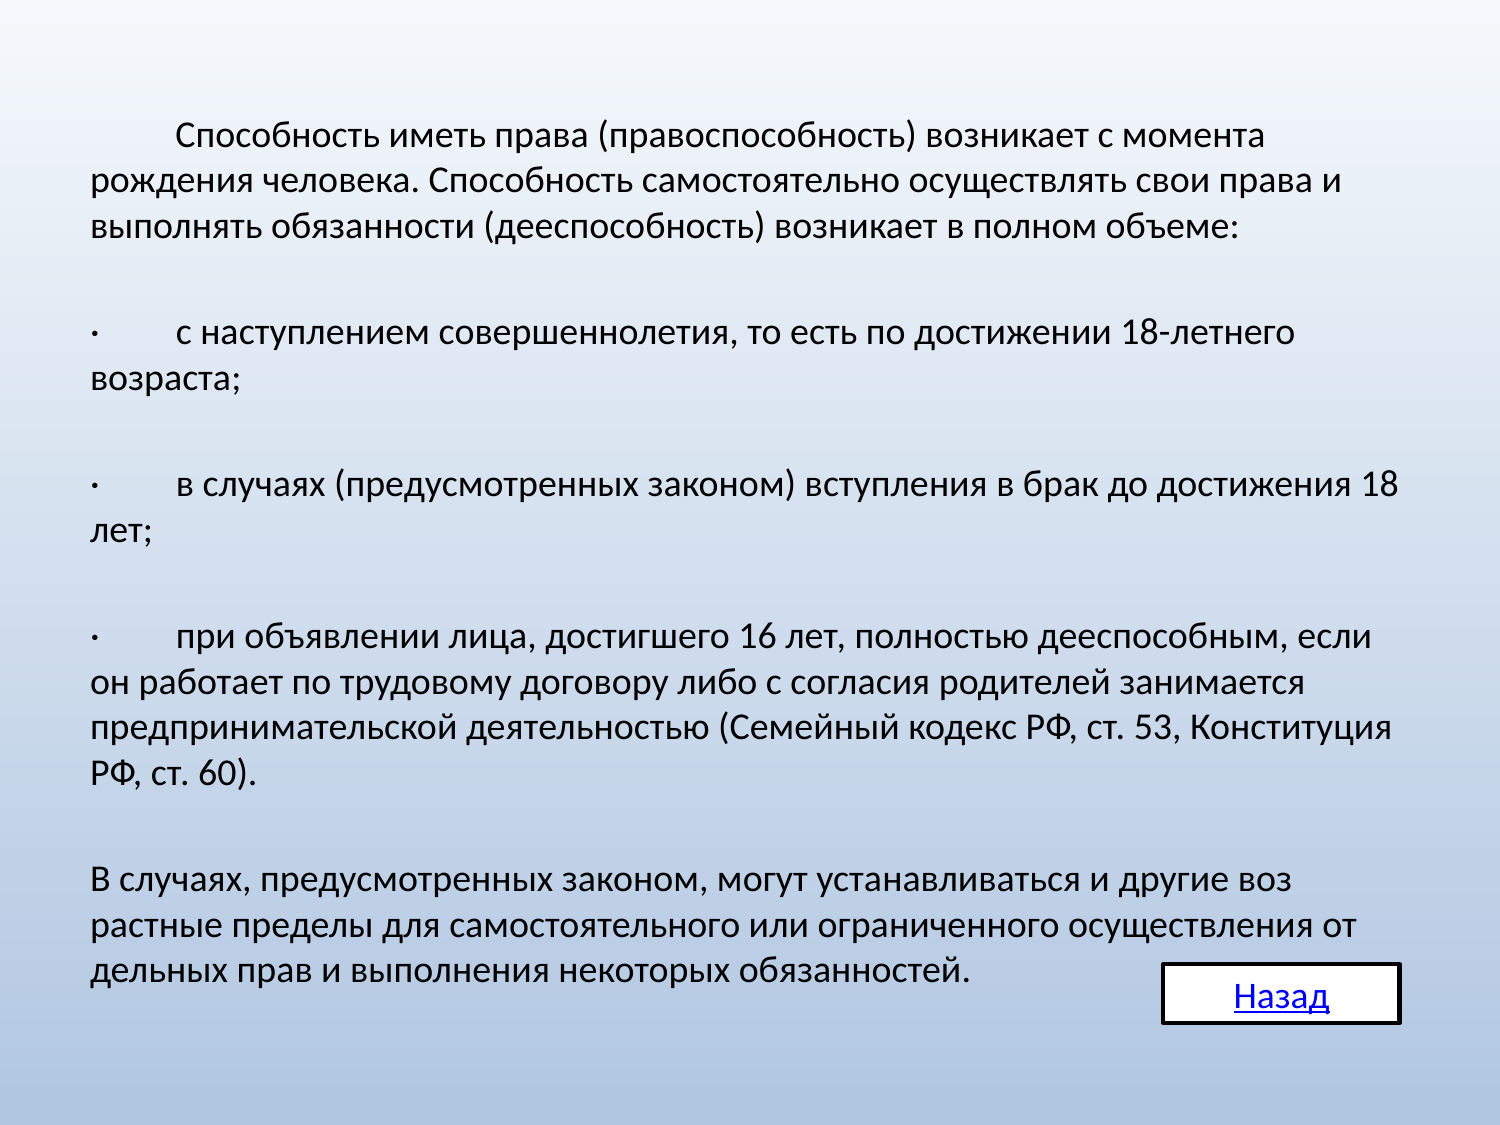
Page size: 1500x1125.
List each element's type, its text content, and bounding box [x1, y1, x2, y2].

text_box Назад [1161, 962, 1402, 1025]
list Способность иметь права (правоспособность) возникает с момента рождения человека. Способность самостоятельно осуществлять свои права и выполнять обязанности (дееспособность) возникает в полном объеме: · с наступлением совершеннолетия, то есть по достижении 18-летнего возраста; · в случаях (предусмотренных законом) вступления в брак до достижения 18 лет; · при объявлении лица, достигшего 16 лет, полностью дееспособным, если он работает по трудовому договору либо с согласия родителей занимается предприни­мательской деятельностью (Семейный кодекс РФ, ст. 53, Конституция РФ, ст. 60). В случаях, предусмотренных законом, могут устанавливаться и другие воз­растные пределы для самостоятельного или ограниченного осуществления от­дельных прав и выполнения некоторых обязанностей. [75, 101, 1425, 1005]
